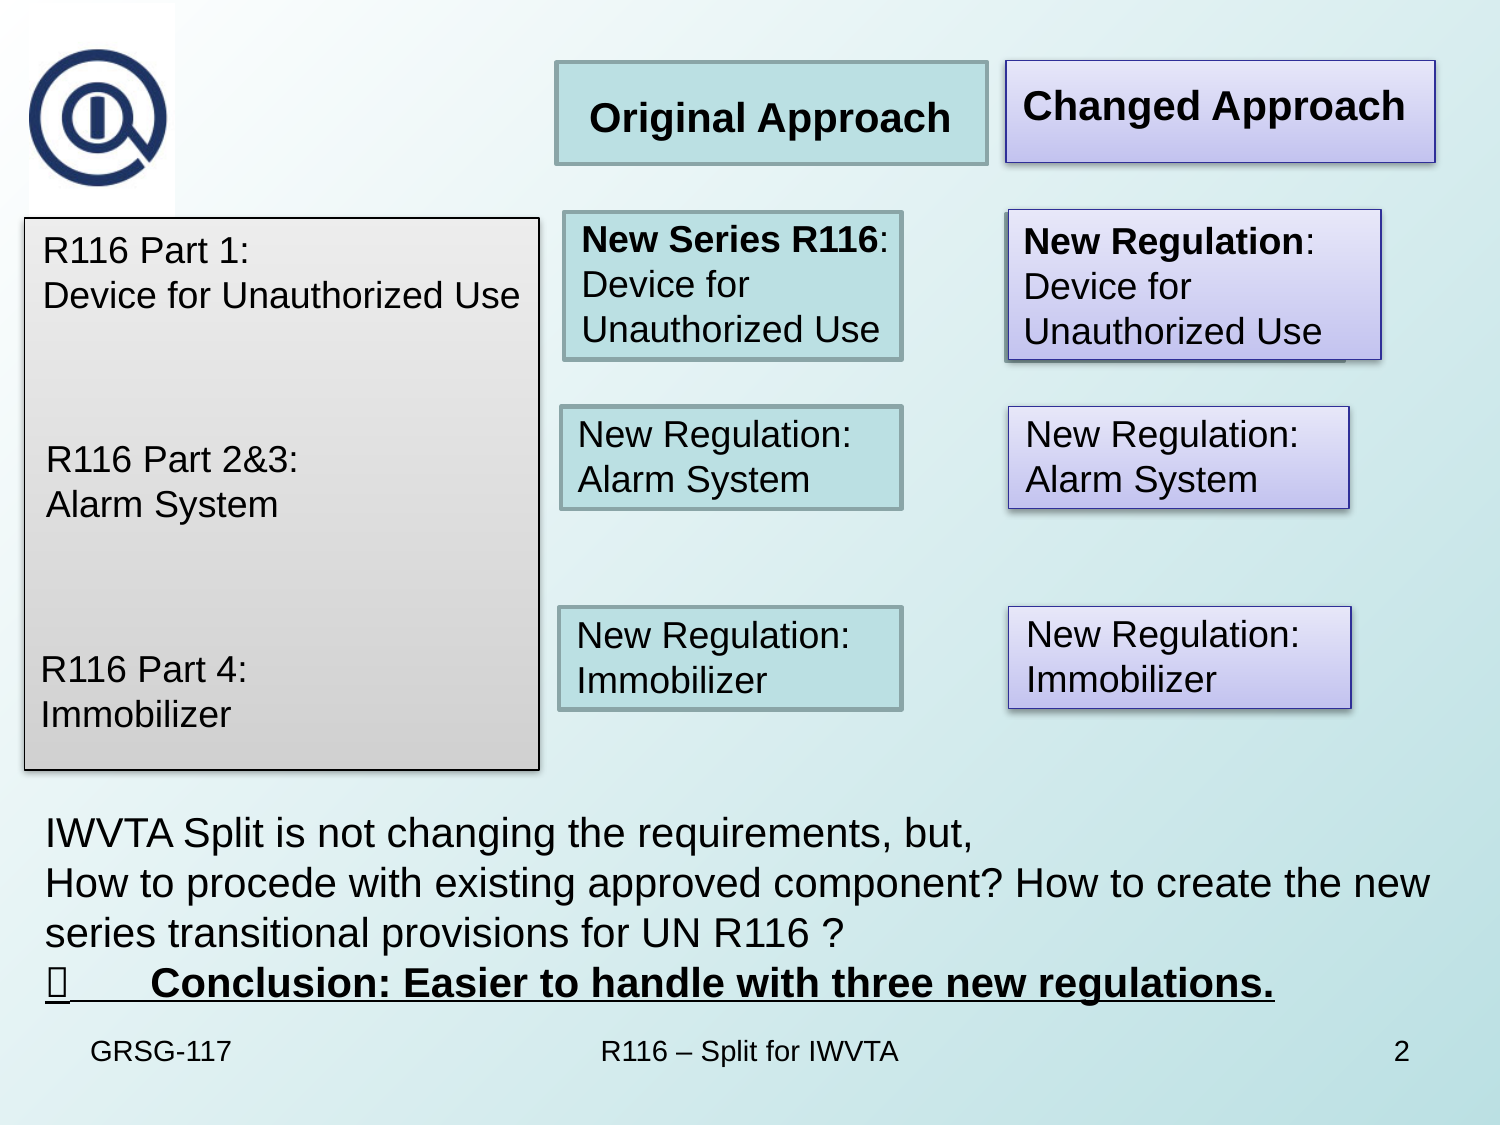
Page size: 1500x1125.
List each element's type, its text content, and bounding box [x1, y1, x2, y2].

text_box [559, 404, 904, 511]
text_box R116 Part 2&3: Alarm System [31, 427, 325, 533]
text_box New Series R116: Device for Unauthorized Use [566, 208, 939, 358]
text_box [1008, 406, 1350, 509]
text_box Original Approach [574, 83, 967, 149]
text_box R116 Part 1: Device for Unauthorized Use [27, 218, 536, 323]
text_box New Regulation: Device for Unauthorized Use [1008, 209, 1382, 360]
text_box New Regulation: Alarm System [562, 402, 878, 508]
text_box R116 Part 4: Immobilizer [25, 637, 274, 743]
picture [29, 3, 175, 217]
footer R116 – Split for IWVTA [512, 1024, 988, 1103]
text_box [557, 605, 904, 712]
text_box [1005, 60, 1436, 163]
slide_number GRSG-117 [74, 1024, 426, 1103]
text_box [24, 217, 540, 771]
text_box IWVTA Split is not changing the requirements, but, How to procede with existing approved component? How to create the new series transitional provisions for UN R116 ?  Conclusion: Easier to handle with three new regulations. [30, 798, 1459, 1014]
text_box [1008, 606, 1352, 709]
text_box Changed Approach [1007, 71, 1422, 136]
text_box New Regulation: Immobilizer [561, 603, 877, 709]
text_box [554, 60, 989, 166]
text_box [562, 210, 904, 362]
slide_number 2 [1074, 1024, 1426, 1103]
text_box New Regulation: Alarm System [1010, 402, 1326, 508]
text_box New Regulation: Immobilizer [1011, 602, 1326, 708]
